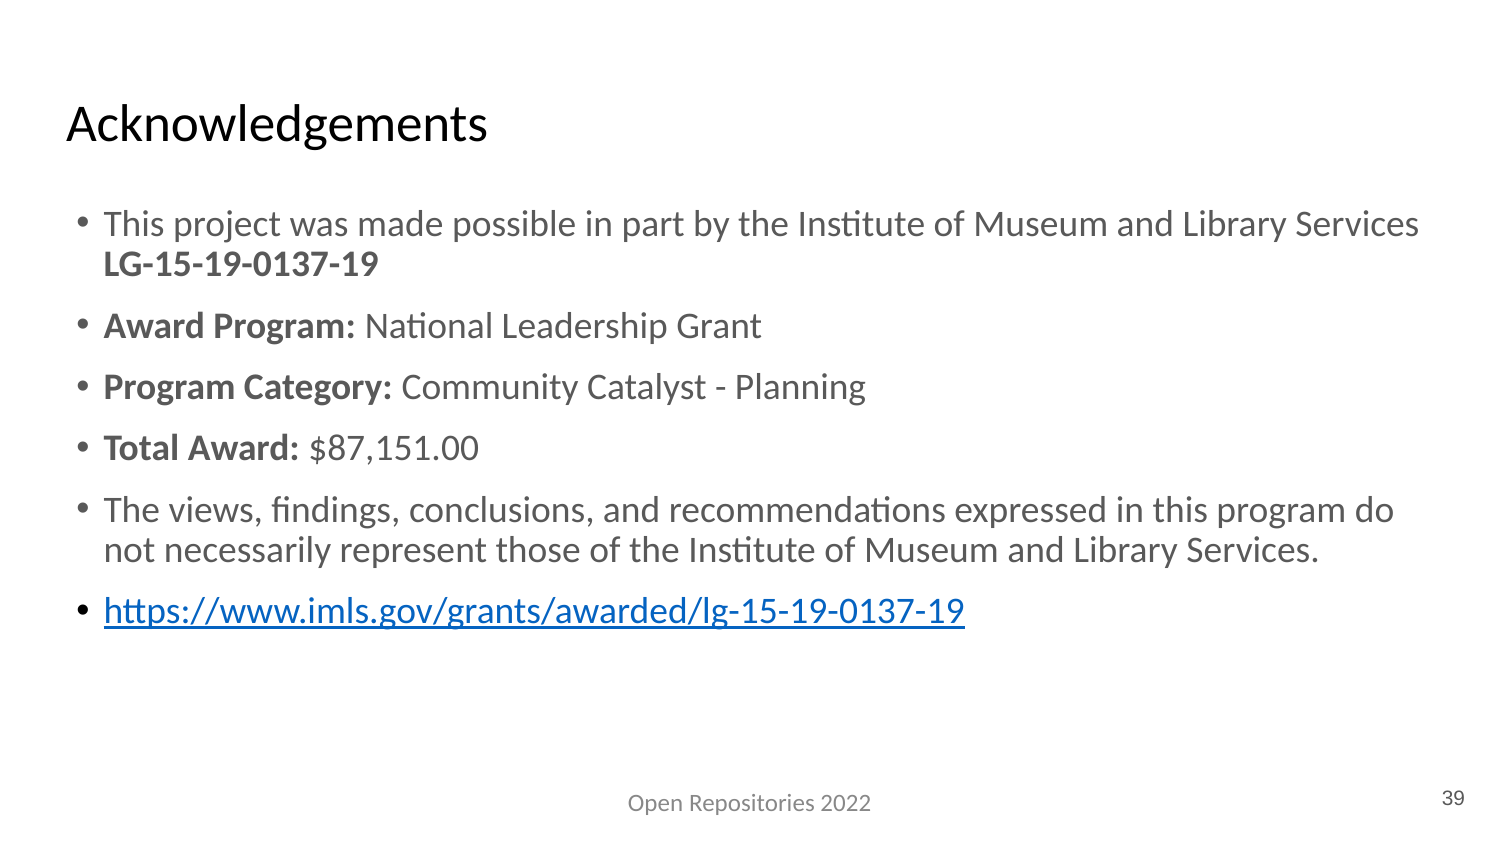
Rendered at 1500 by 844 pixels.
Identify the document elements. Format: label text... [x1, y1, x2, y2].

title Acknowledgements [51, 72, 1449, 167]
slide_number 39 [1389, 764, 1480, 830]
list This project was made possible in part by the Institute of Museum and Library Services LG-15-19-0137-19 Award Program: National Leadership Grant Program Category: Community Catalyst - Planning Total Award: $87,151.00 The views, findings, conclusions, and recommendations expressed in this program do not necessarily represent those of the Institute of Museum and Library Services. https://www.imls.gov/grants/awarded/lg-15-19-0137-19 [51, 189, 1449, 750]
